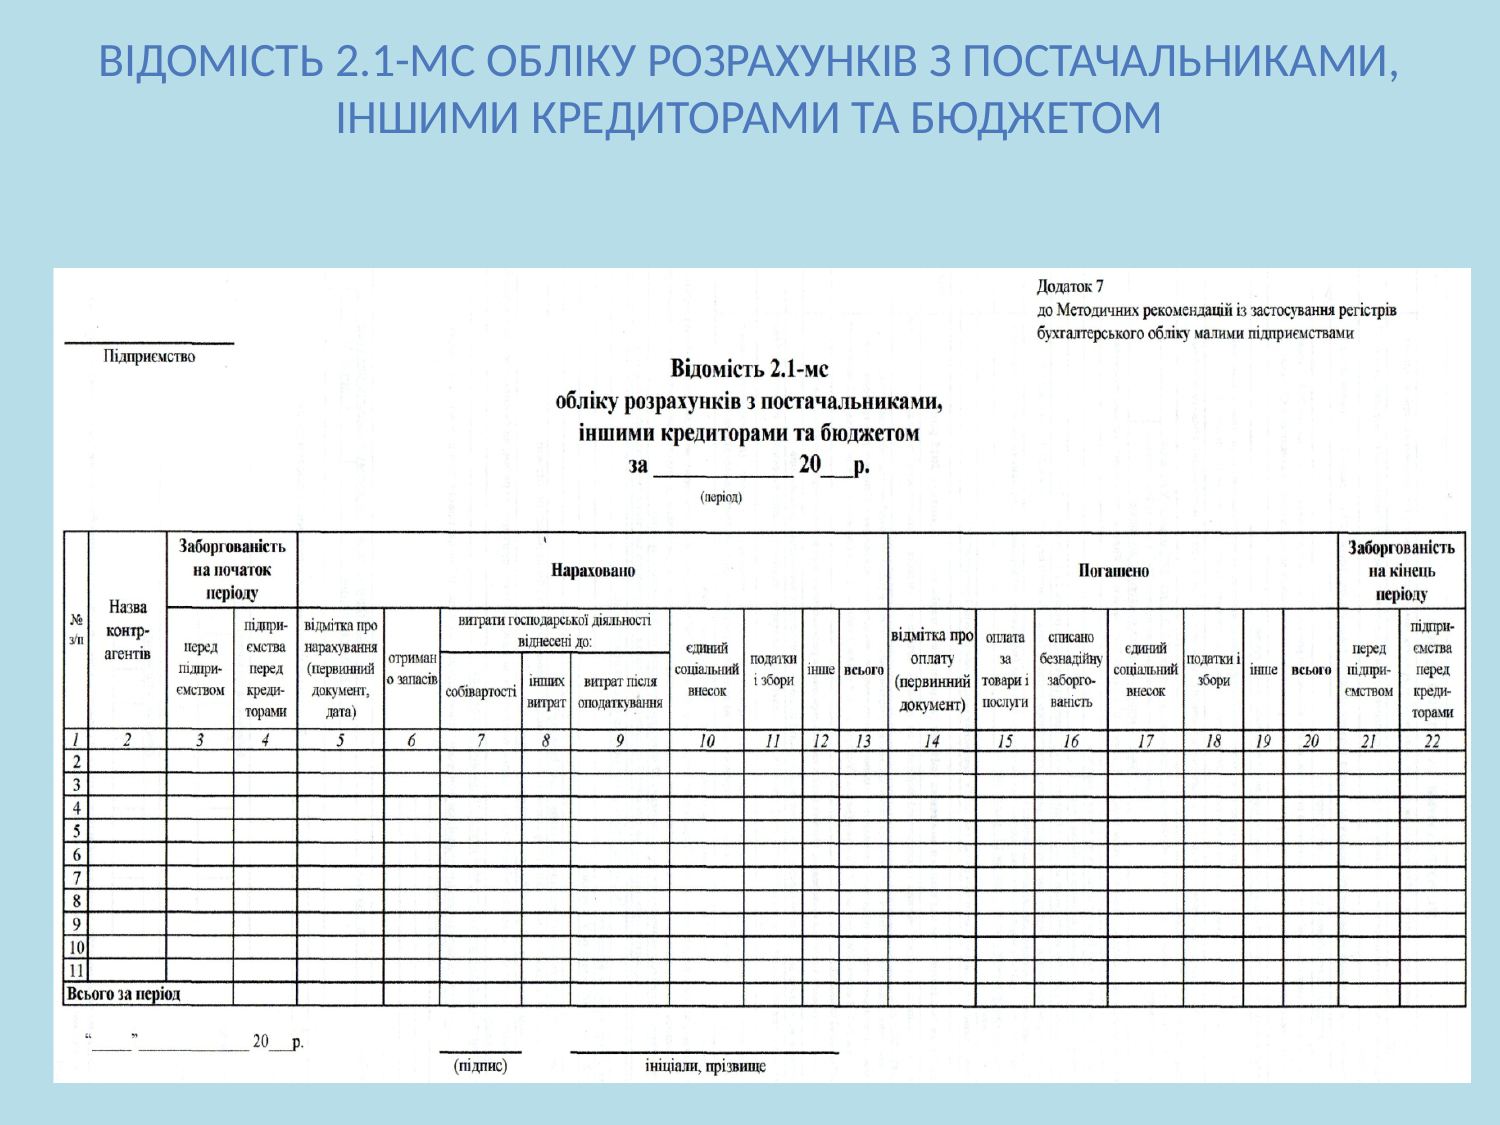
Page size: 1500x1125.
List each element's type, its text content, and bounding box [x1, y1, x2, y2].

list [353, 0, 1170, 1125]
title Відомість 2.1-мс обліку розрахунків з постачальниками, іншими кредиторами та бюджетом [1174, 19, 1483, 244]
title Відомість 2.1-мс обліку розрахунків з постачальниками, іншими кредиторами та бюджетом [17, 19, 348, 244]
picture [1170, 269, 1470, 1083]
picture [55, 269, 353, 1083]
